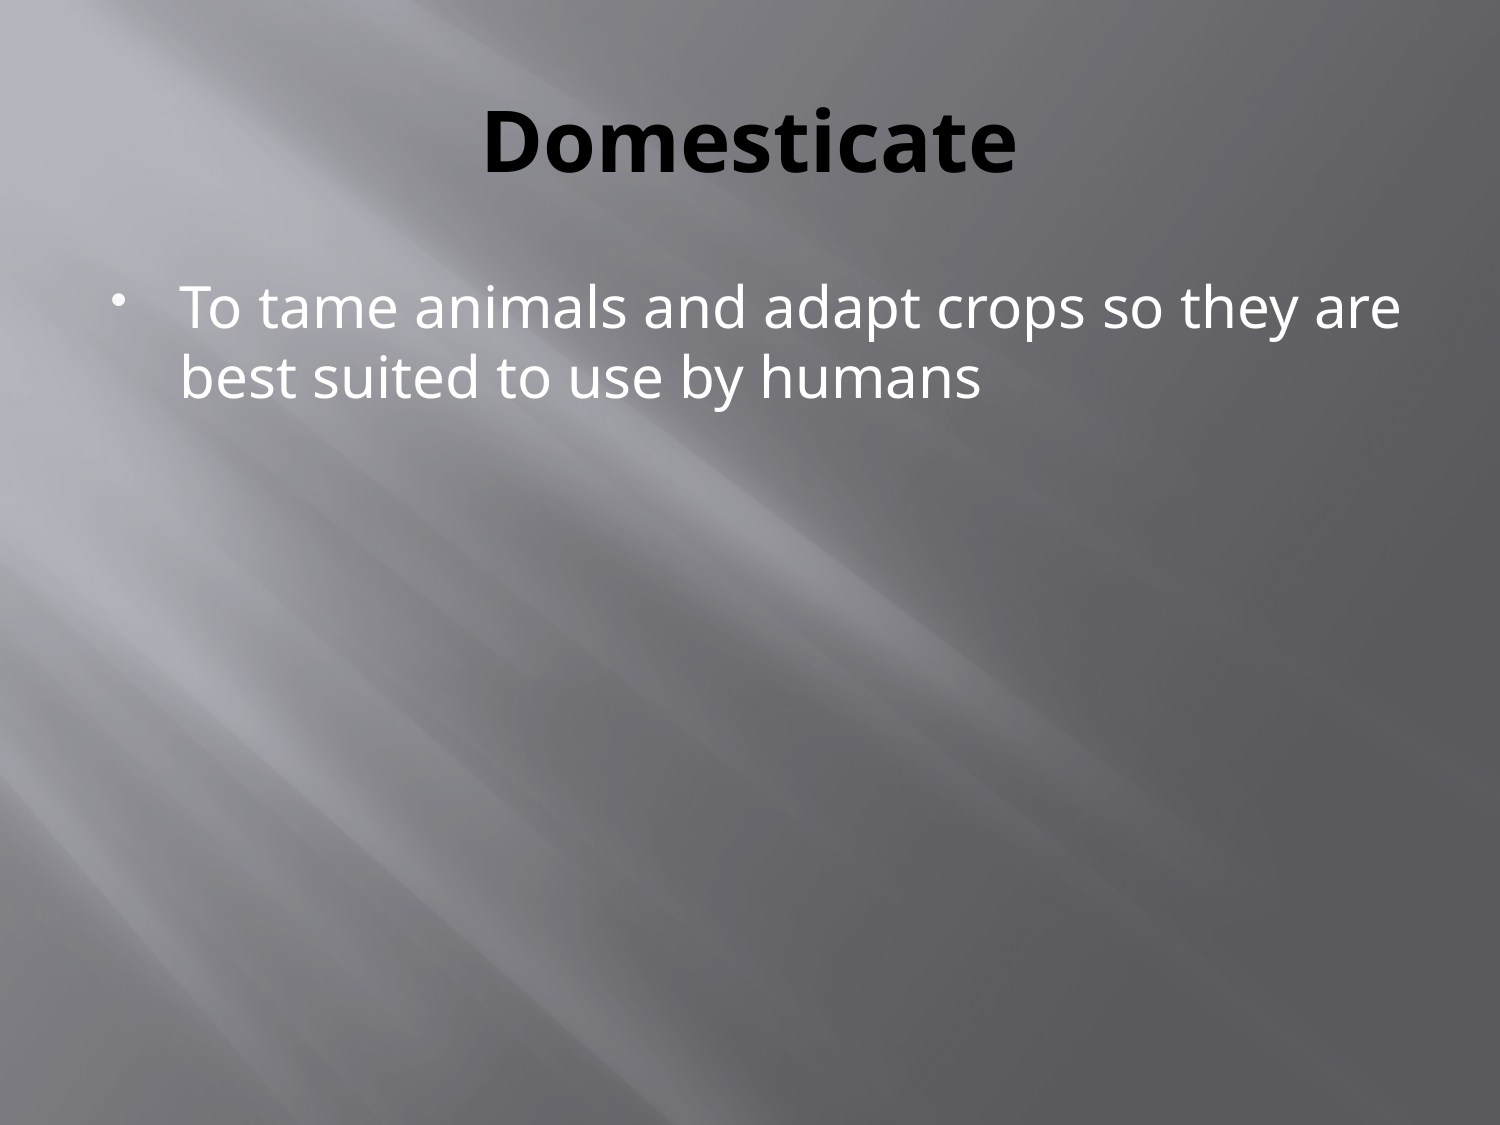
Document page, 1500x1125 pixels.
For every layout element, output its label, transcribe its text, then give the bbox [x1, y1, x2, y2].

title Domesticate [75, 45, 1425, 233]
list To tame animals and adapt crops so they are best suited to use by humans [75, 262, 1425, 1035]
